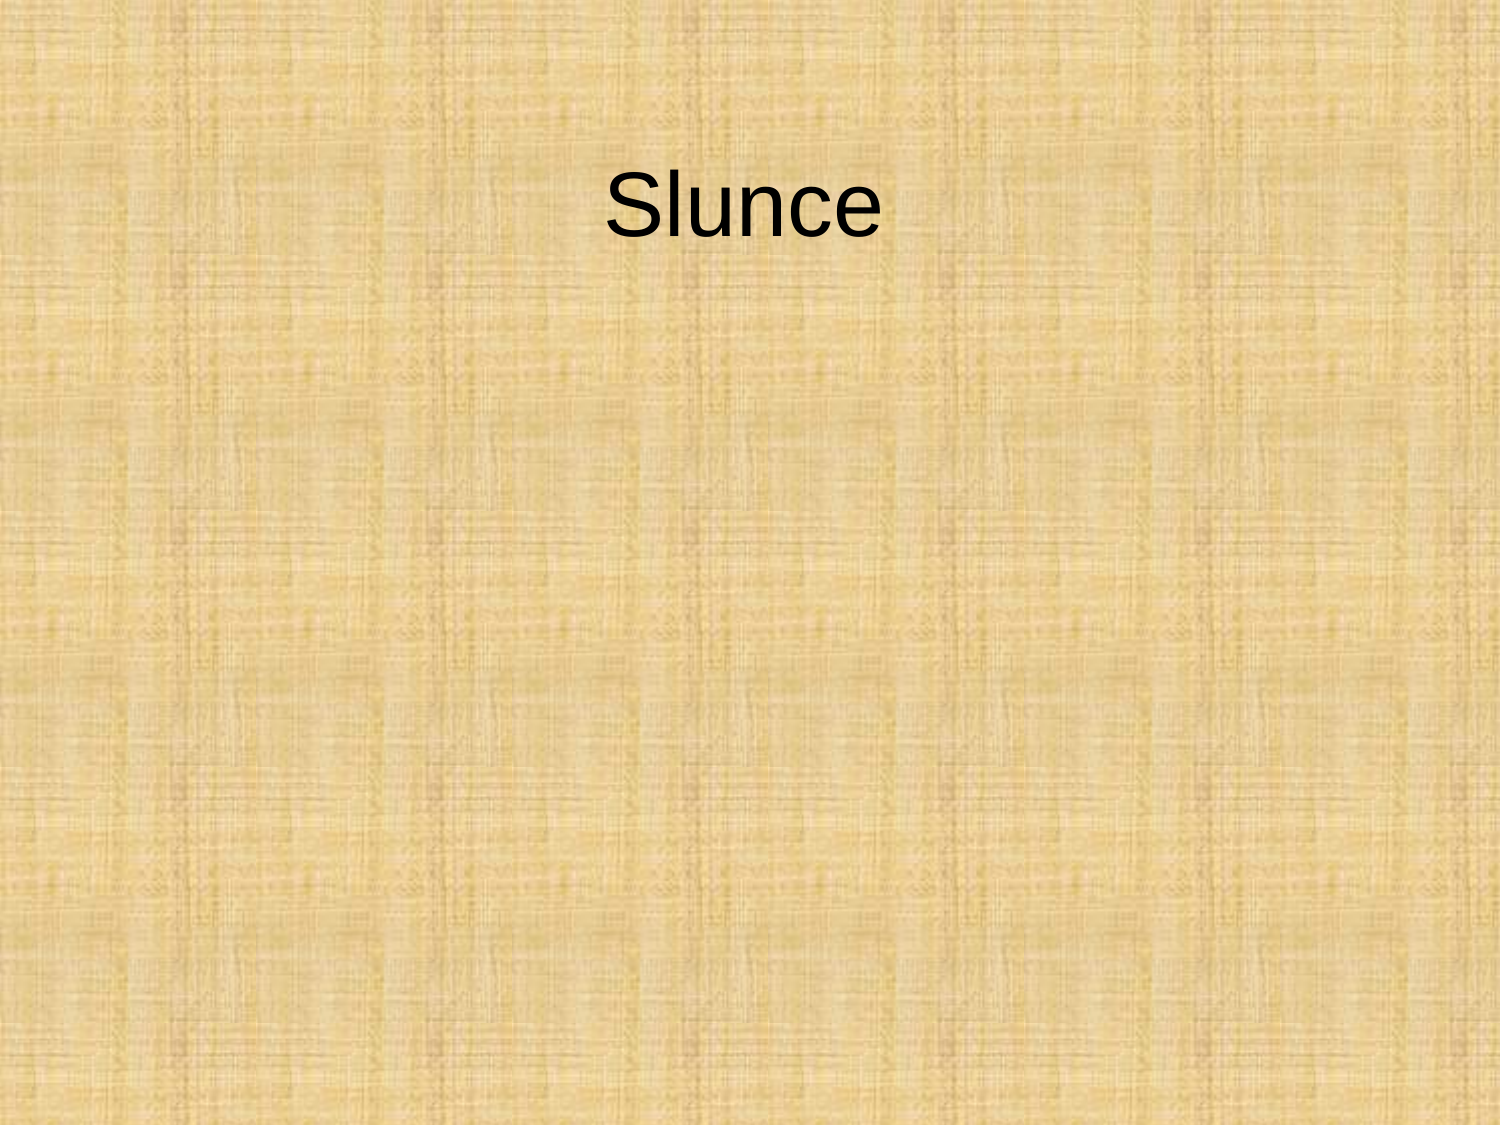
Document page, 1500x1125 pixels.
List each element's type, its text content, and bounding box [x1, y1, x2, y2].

text_box Slunce [277, 137, 1211, 262]
picture [0, 0, 1500, 1125]
